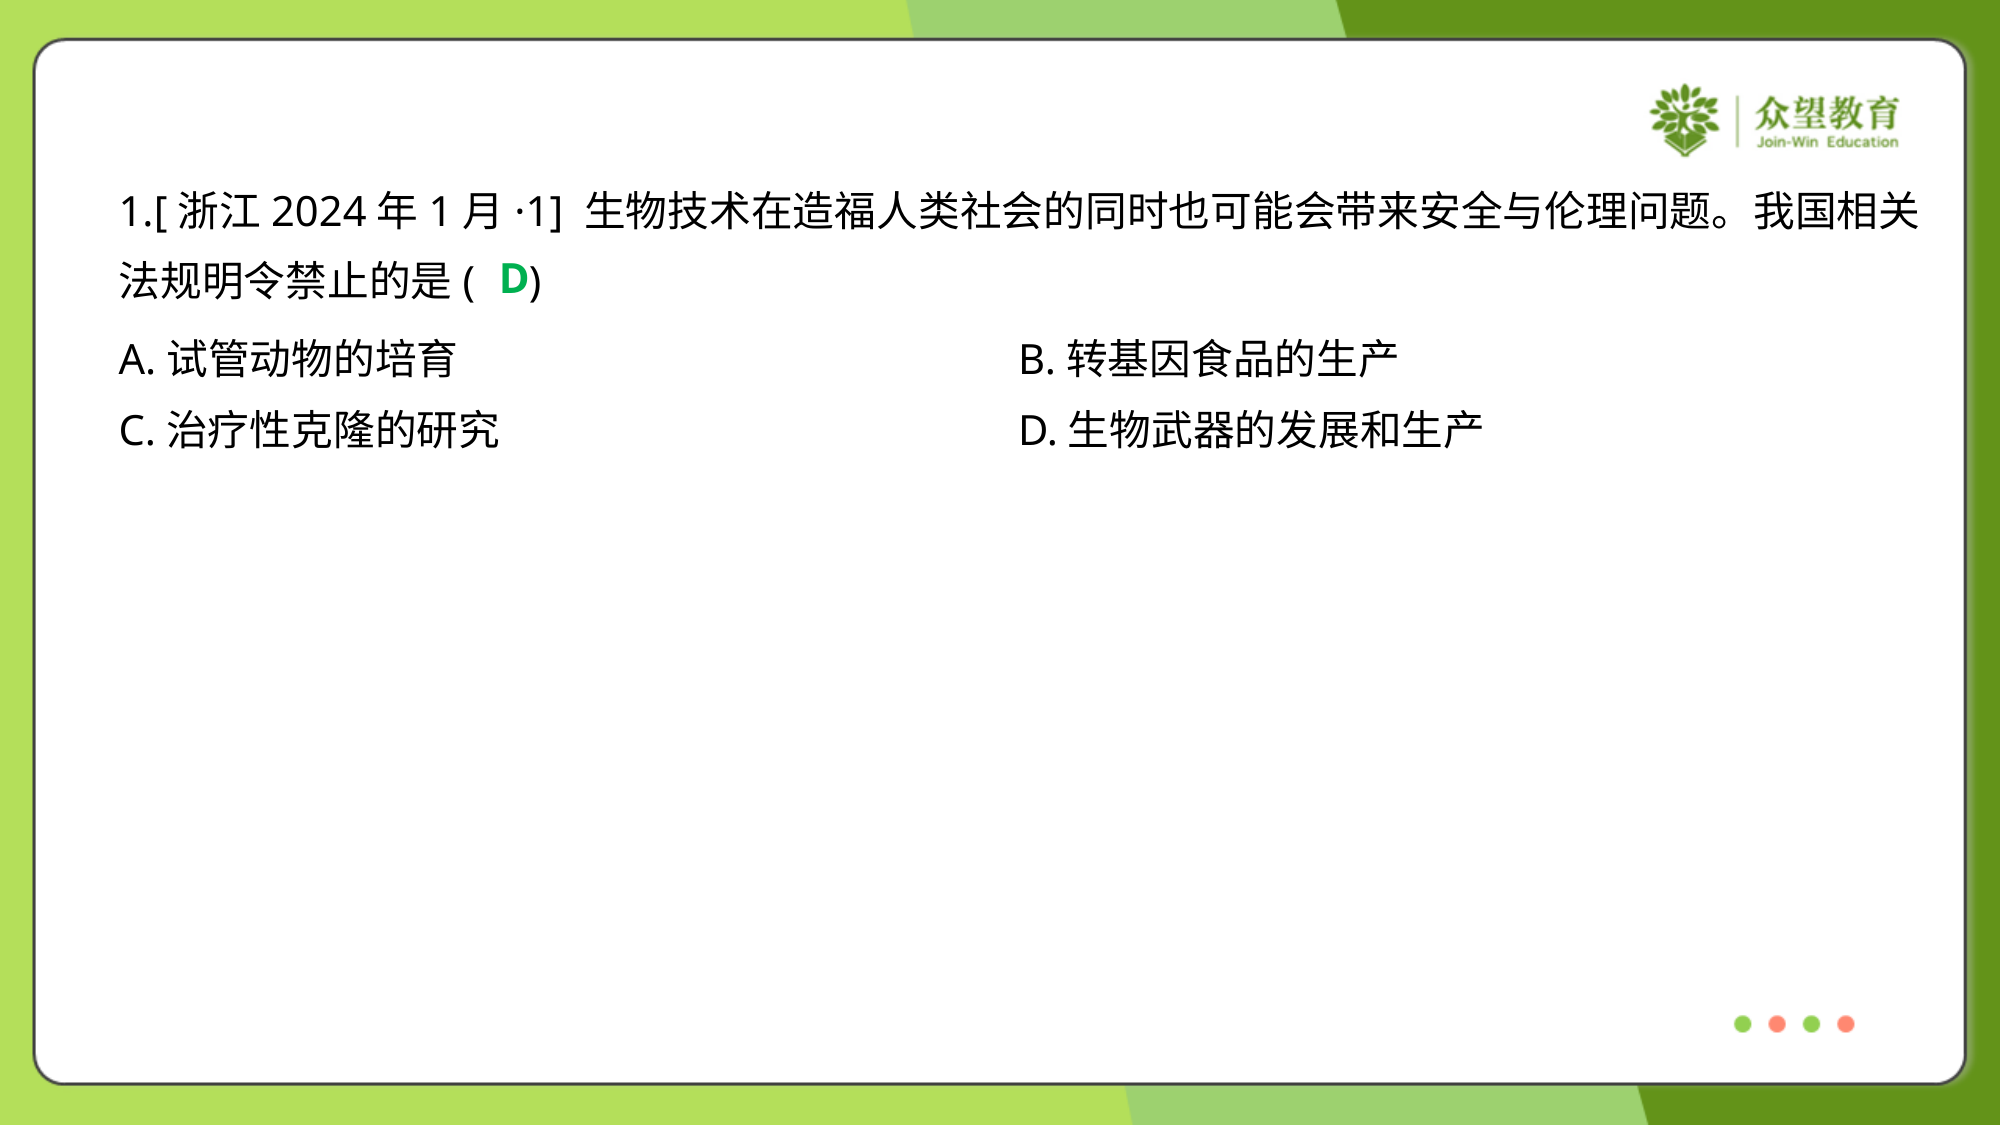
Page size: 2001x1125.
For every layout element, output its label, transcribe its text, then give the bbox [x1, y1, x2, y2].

picture [0, 0, 2000, 1125]
text_box D [482, 231, 546, 296]
text_box 1.[浙江2024年1月·1] 生物技术在造福人类社会的同时也可能会带来安全与伦理问题。我国相关 法规明令禁止的是( ) [118, 159, 1883, 298]
text_box A.试管动物的培育 B.转基因食品的生产 C.治疗性克隆的研究 D.生物武器的发展和生产 [118, 307, 1883, 447]
